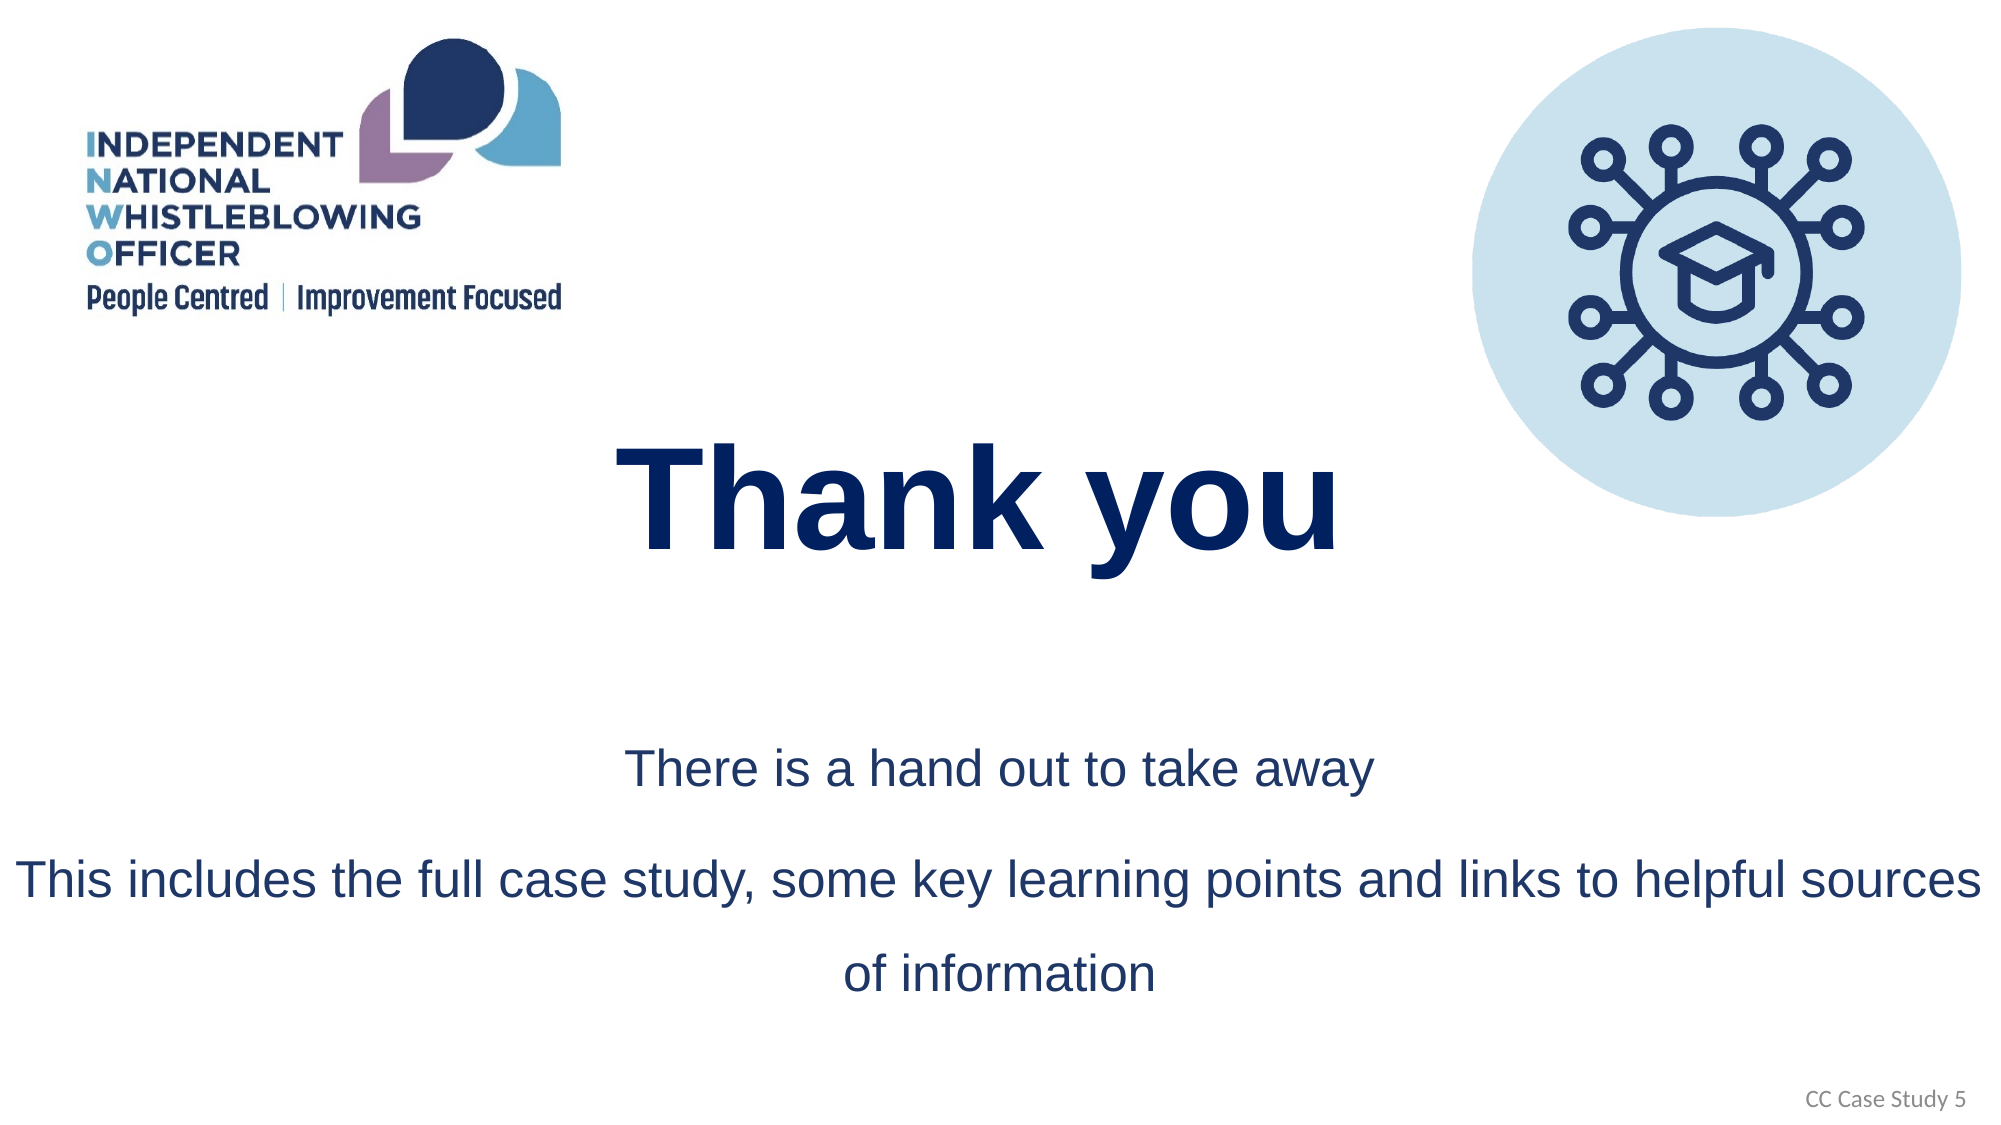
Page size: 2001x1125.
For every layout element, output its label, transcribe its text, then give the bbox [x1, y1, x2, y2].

picture [1397, 0, 2000, 591]
picture [79, 33, 566, 321]
footer CC Case Study 5 [1549, 1067, 2000, 1125]
subtitle There is a hand out to take away This includes the full case study, some key learning points and links to helpful sources of information [0, 623, 2000, 1010]
title Thank you [0, 414, 1397, 589]
